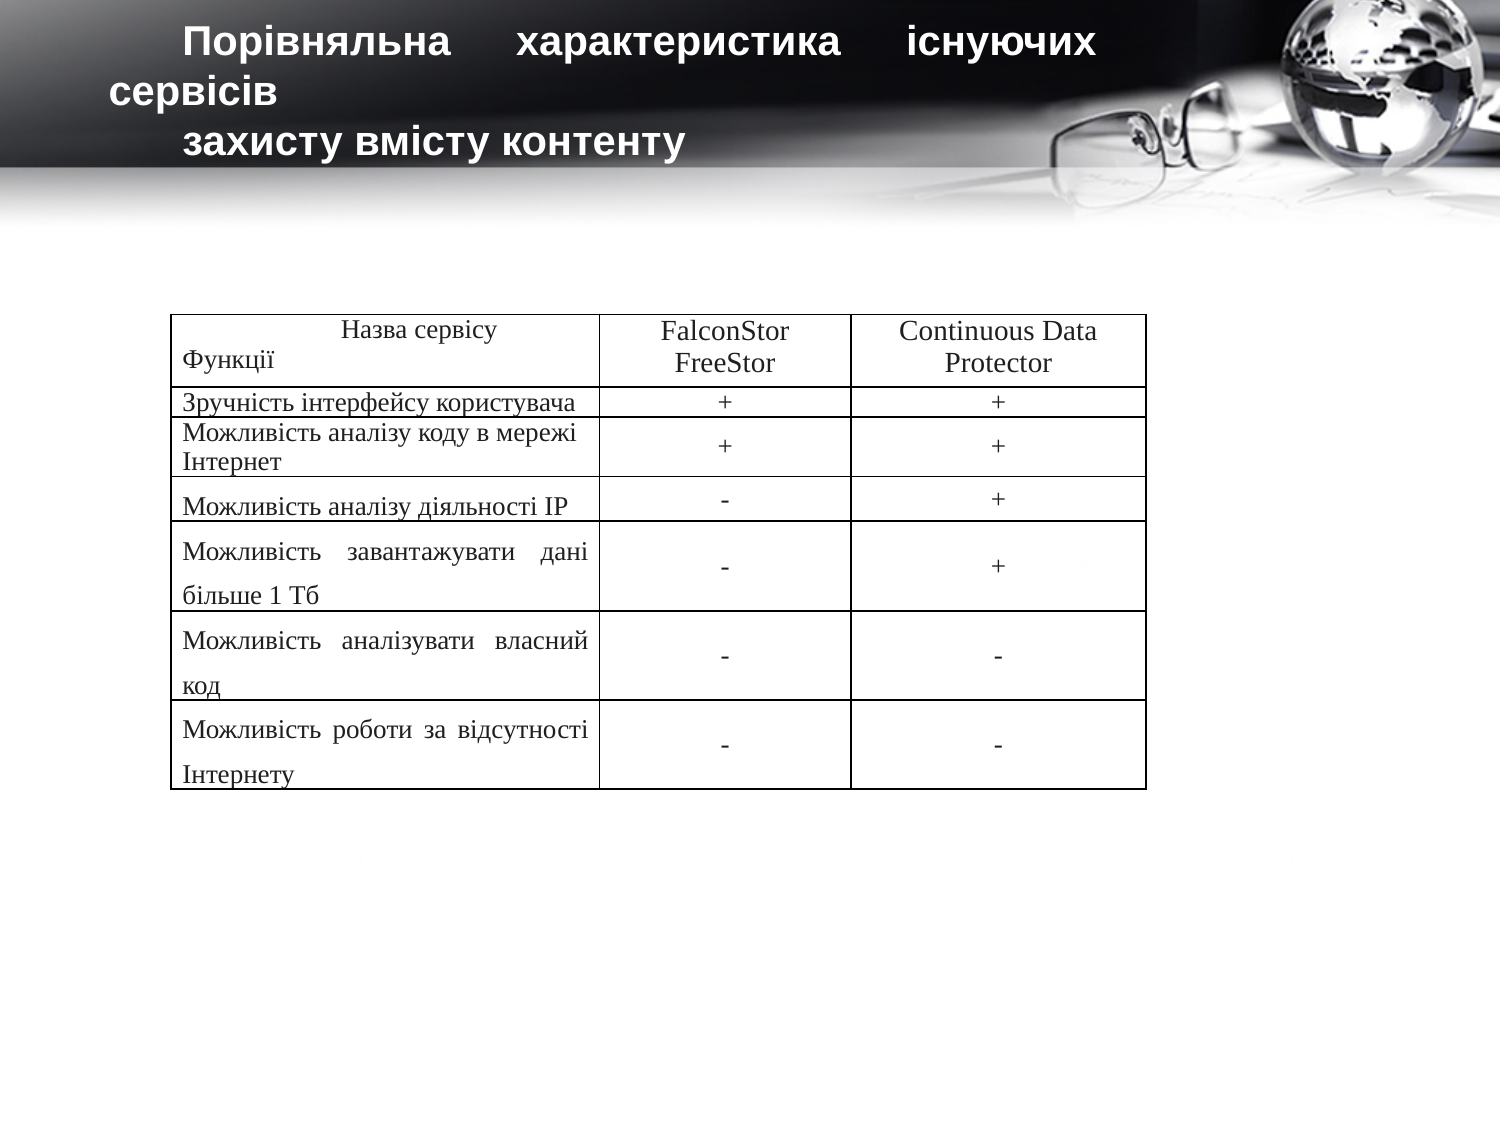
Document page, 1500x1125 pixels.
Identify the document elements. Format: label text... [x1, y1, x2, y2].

table_cell - [852, 701, 1145, 788]
table_cell Можливість роботи за відсутності Інтернету [172, 701, 599, 788]
table_cell Можливість аналізу коду в мережі Інтернет [172, 418, 599, 476]
table_cell + [852, 522, 1145, 610]
table_header Назва сервісу Функції [172, 315, 599, 386]
text_box Порівняльна характеристика існуючих сервісів захисту вмісту контенту [93, 31, 1112, 147]
table_cell + [852, 418, 1145, 476]
table_cell - [600, 522, 850, 610]
picture [0, 0, 1500, 1125]
table_cell Зручність інтерфейсу користувача [172, 388, 599, 416]
table_header Continuous Data Protector [852, 315, 1145, 386]
table_cell - [600, 477, 850, 520]
table_cell + [852, 477, 1145, 520]
table_cell - [600, 612, 850, 699]
table_cell + [600, 418, 850, 476]
table_cell Можливість аналізу діяльності IP [172, 477, 599, 520]
table_cell - [852, 612, 1145, 699]
table_cell + [600, 388, 850, 416]
table_cell Можливість завантажувати дані більше 1 Тб [172, 522, 599, 610]
table_cell + [852, 388, 1145, 416]
table_header FalconStor FreeStor [600, 315, 850, 386]
table_cell Можливість аналізувати власний код [172, 612, 599, 699]
table_cell - [600, 701, 850, 788]
